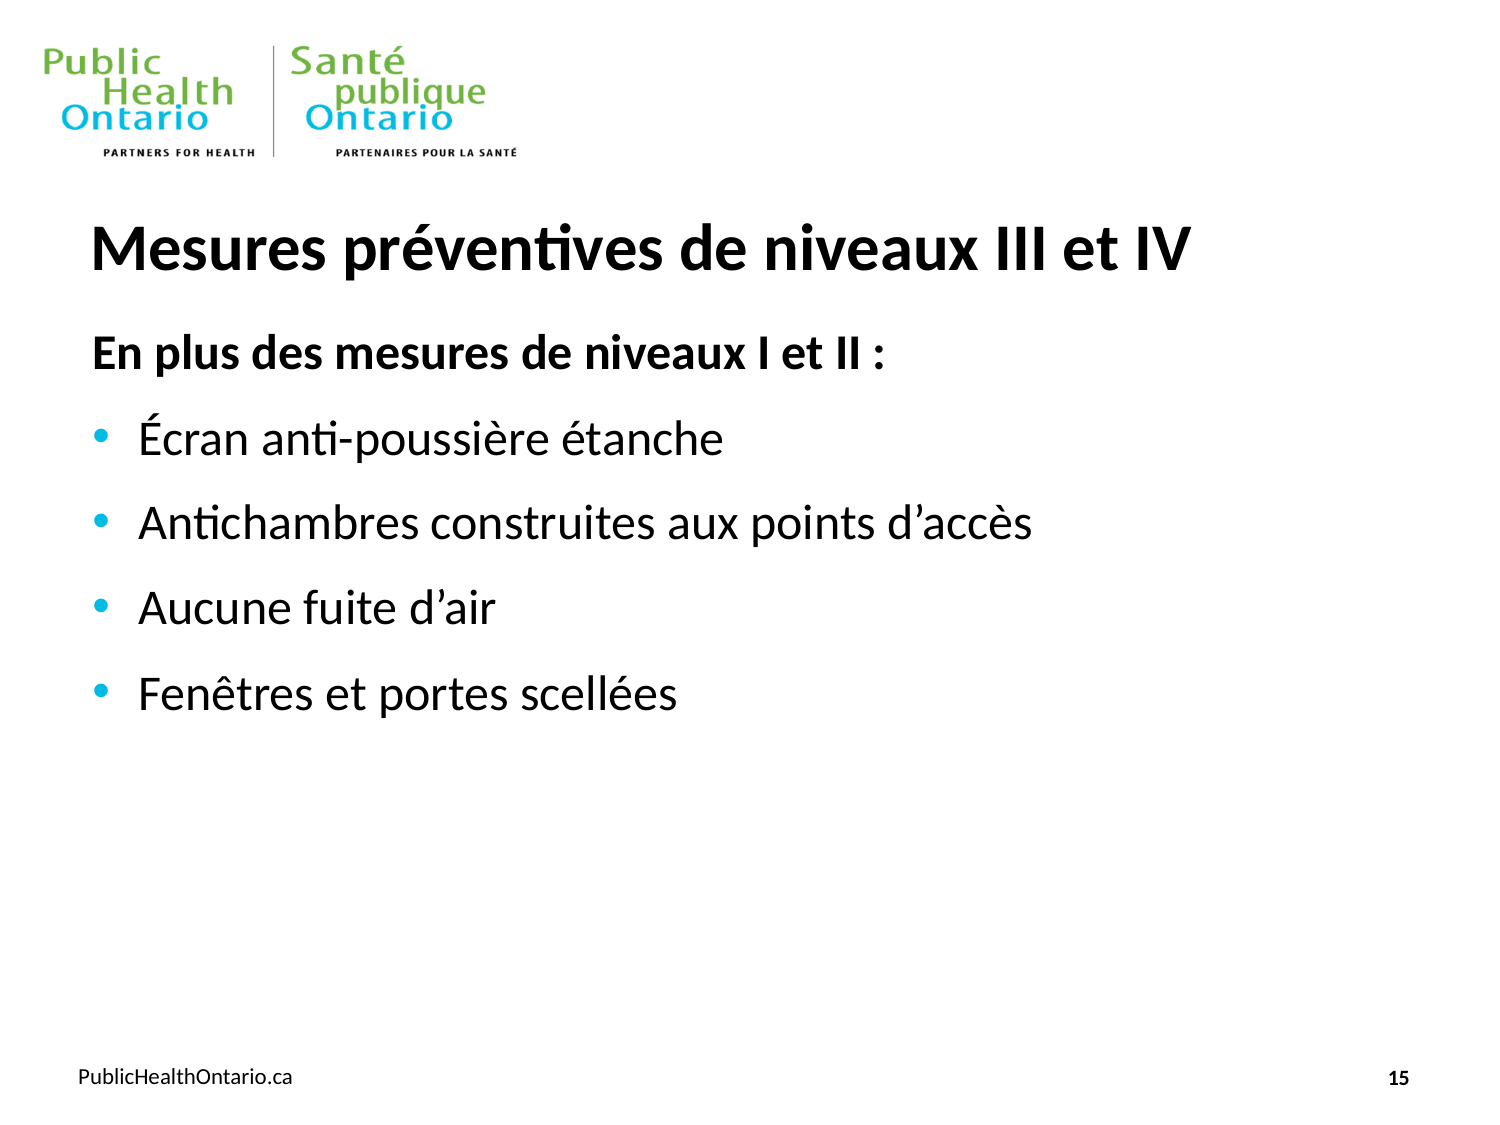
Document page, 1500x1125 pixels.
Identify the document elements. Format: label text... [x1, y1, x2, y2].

slide_number 15 [1287, 1057, 1425, 1096]
title Mesures préventives de niveaux III et IV [75, 187, 1425, 300]
list En plus des mesures de niveaux I et II : Écran anti-poussière étanche Antichambres construites aux points d’accès Aucune fuite d’air Fenêtres et portes scellées [77, 312, 1428, 1038]
picture [37, 37, 525, 165]
